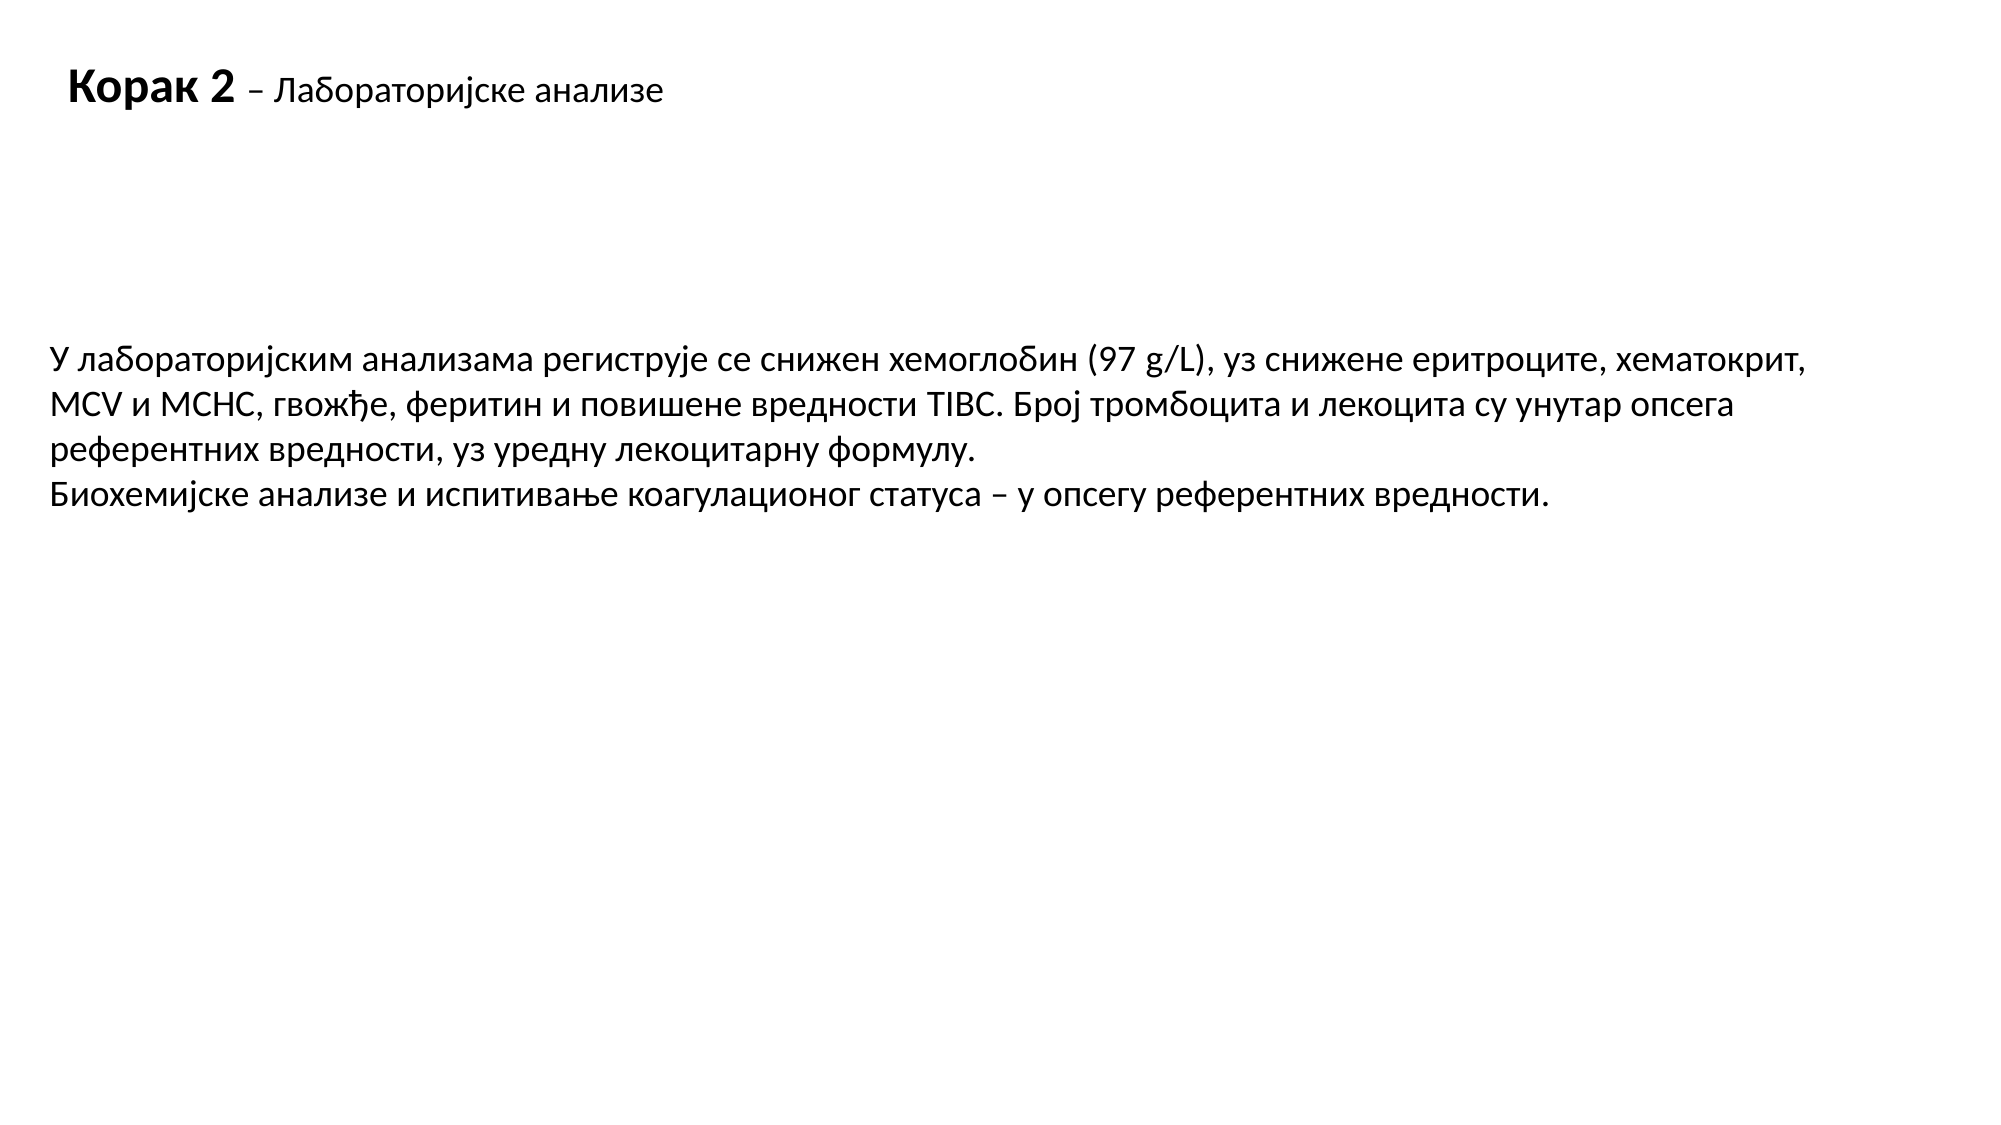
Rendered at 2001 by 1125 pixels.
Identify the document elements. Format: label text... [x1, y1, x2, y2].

text_box Корак 2 – Лабораторијске анализе [53, 45, 680, 121]
text_box У лабораторијским анализама региструје се снижен хемоглобин (97 g/L), уз снижене еритроците, хематокрит, MCV и MCHC, гвожђе, феритин и повишене вредности TIBC. Број тромбоцита и лекоцита су унутар опсега референтних вредности, уз уредну лекоцитарну формулу. Биохемијске анализе и испитивање коагулационог статуса – у опсегу референтних вредности. [34, 326, 1864, 521]
